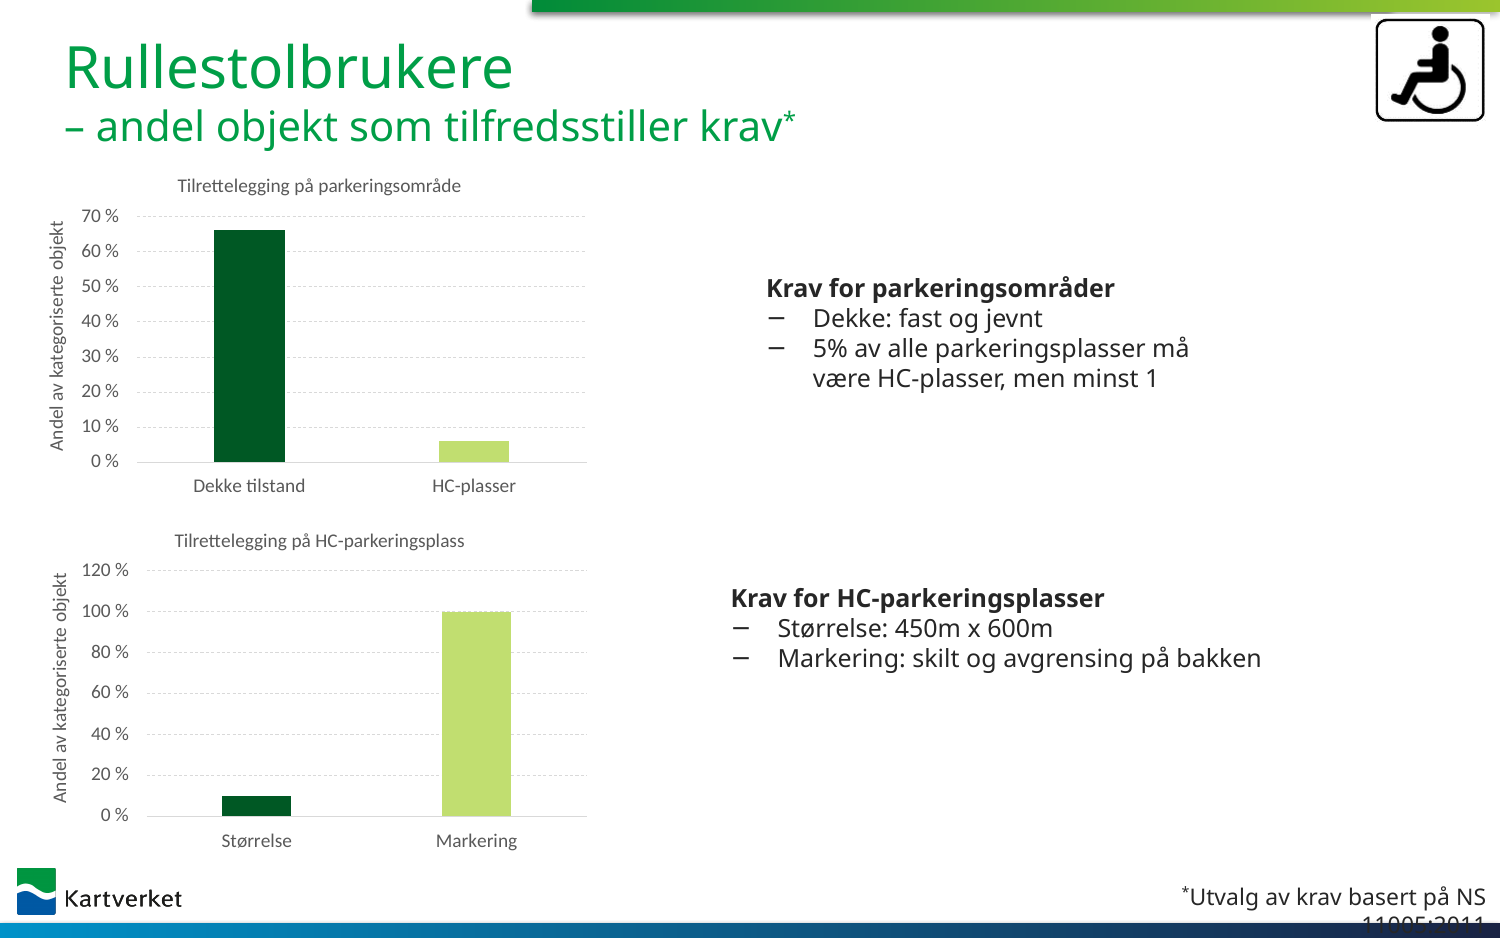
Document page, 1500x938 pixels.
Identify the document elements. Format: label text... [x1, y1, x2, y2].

text_box Rullestolbrukere – andel objekt som tilfredsstiller krav* [49, 23, 1431, 158]
picture [41, 166, 598, 505]
picture [1371, 13, 1491, 127]
text_box *Utvalg av krav basert på NS 11005:2011 [1068, 873, 1500, 938]
picture [41, 520, 598, 859]
text_box Krav for parkeringsområder Dekke: fast og jevnt 5% av alle parkeringsplasser må være HC-plasser, men minst 1 [751, 264, 1232, 400]
text_box Krav for HC-parkeringsplasser Størrelse: 450m x 600m Markering: skilt og avgrensing på bakken [715, 574, 1278, 680]
